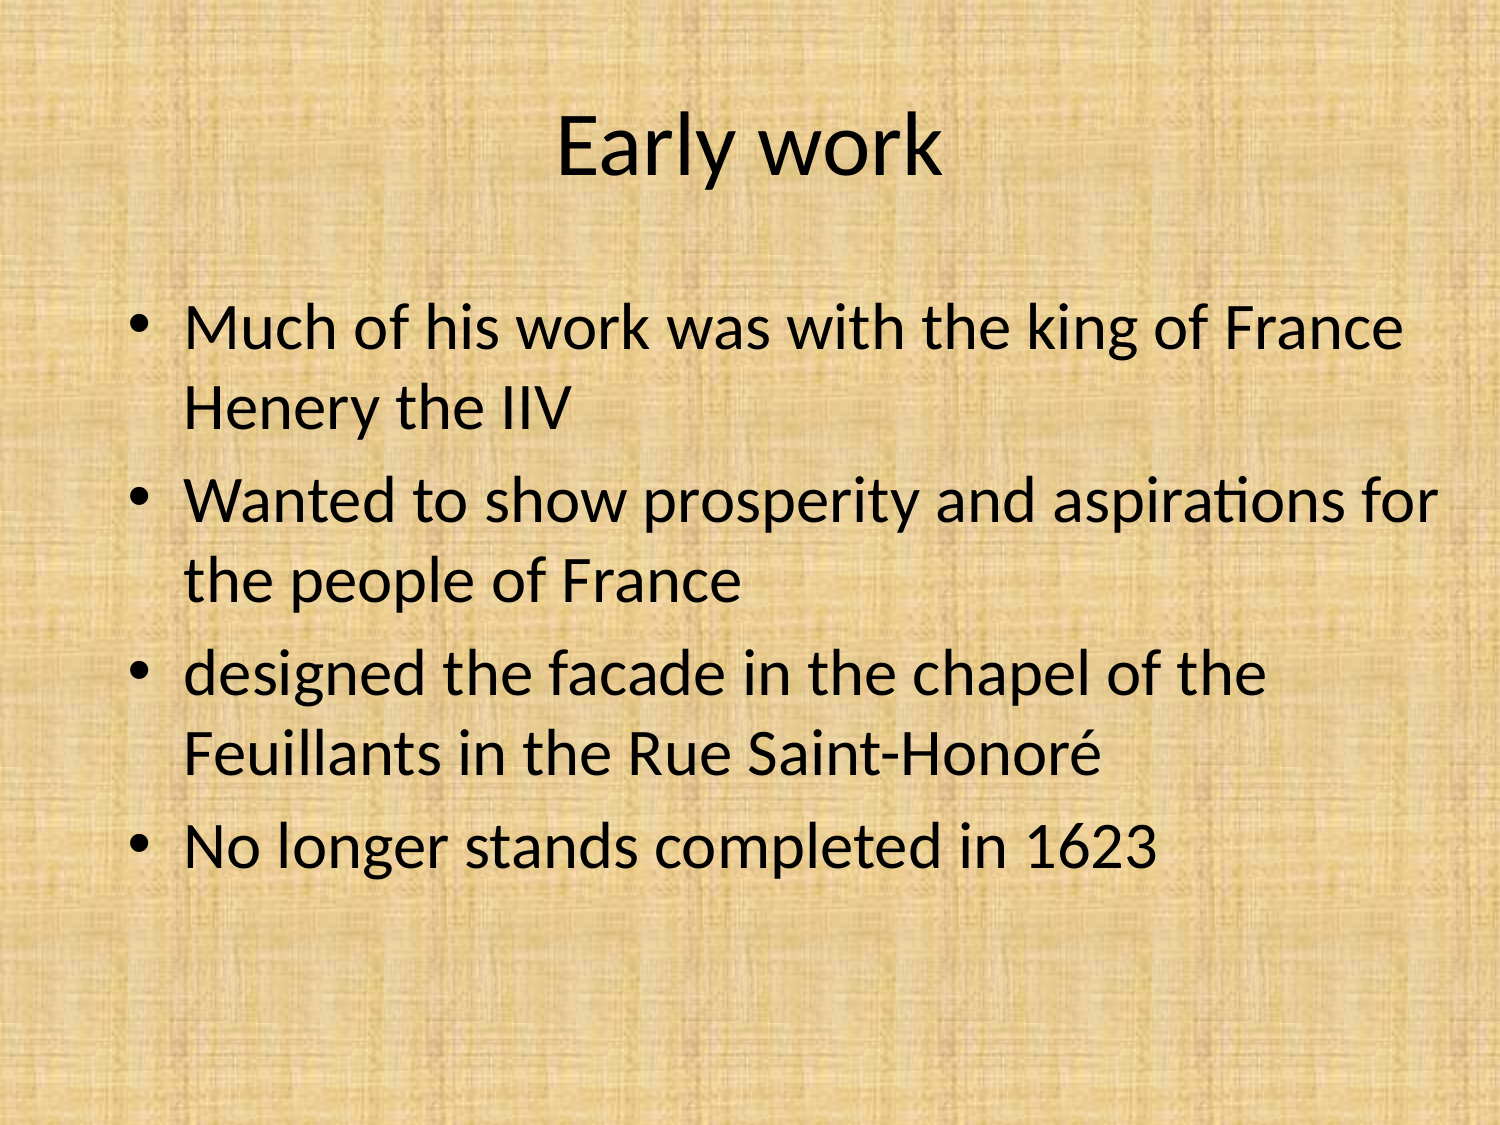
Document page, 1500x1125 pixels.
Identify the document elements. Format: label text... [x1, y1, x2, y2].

picture [0, 0, 1500, 1125]
title Early work [75, 45, 1425, 233]
list Much of his work was with the king of France Henery the IIV Wanted to show prosperity and aspirations for the people of France designed the facade in the chapel of the Feuillants in the Rue Saint-Honoré No longer stands completed in 1623 [112, 275, 1463, 1018]
